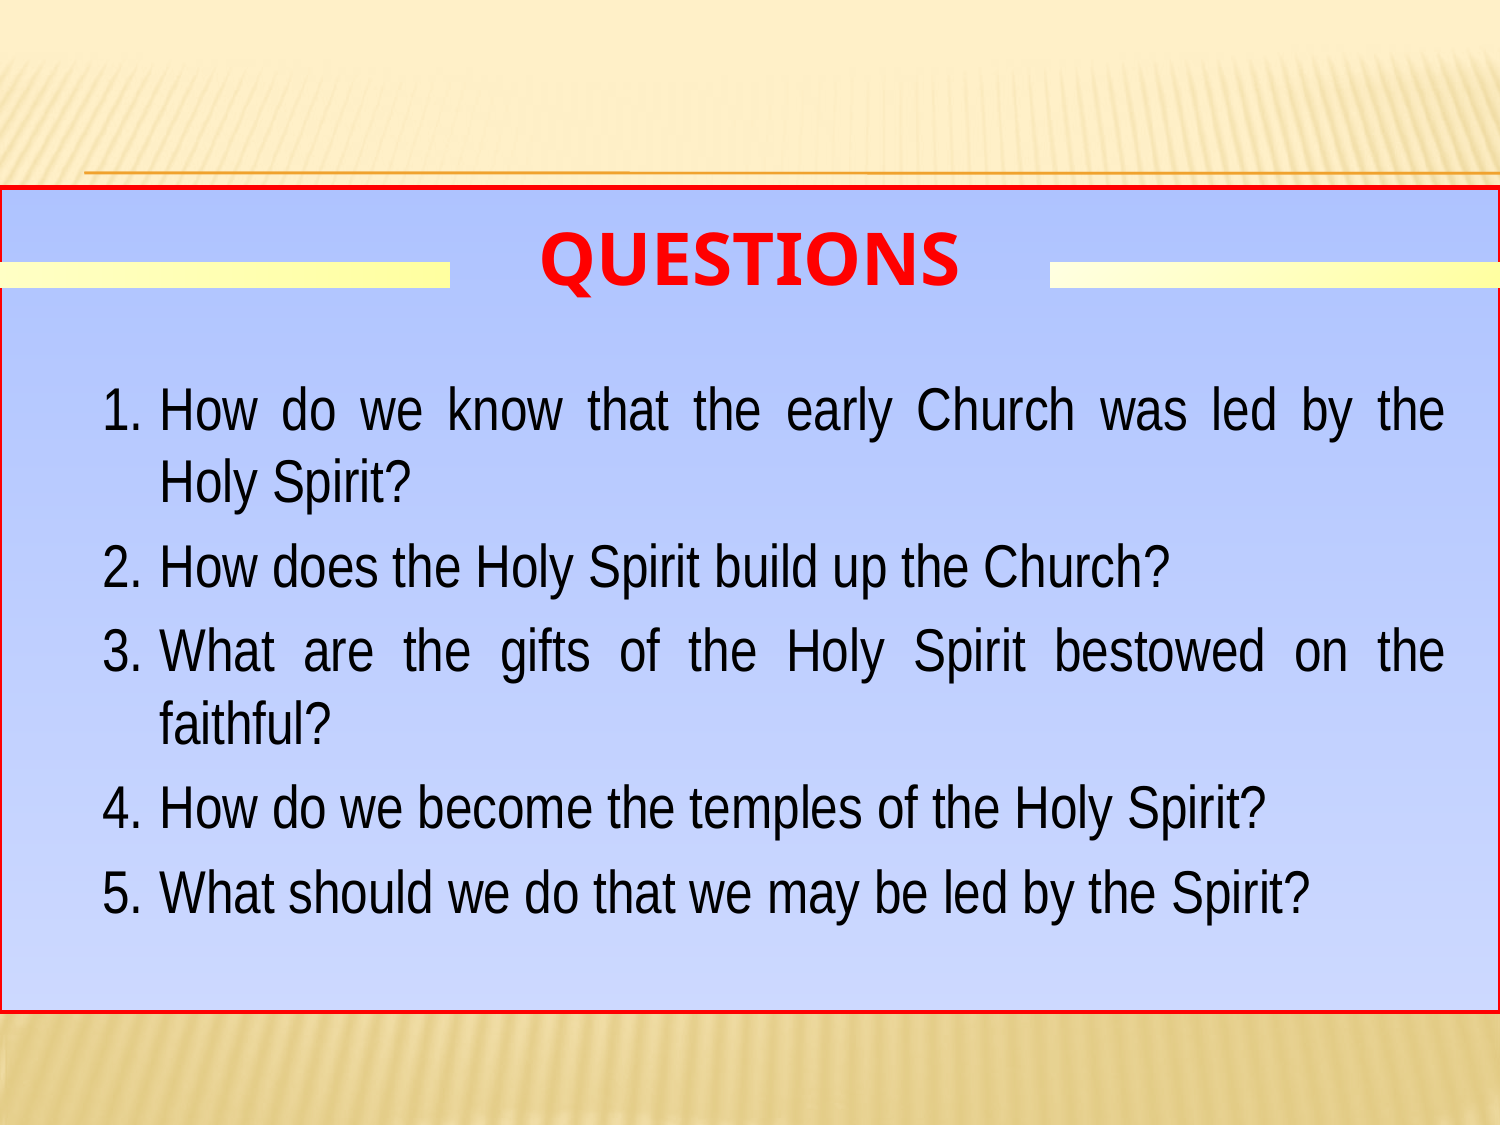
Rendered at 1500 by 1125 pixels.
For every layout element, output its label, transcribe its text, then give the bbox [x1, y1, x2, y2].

text_box [0, 260, 452, 290]
text_box [0, 325, 1500, 1014]
list 1. How do we know that the early Church was led by the Holy Spirit? 2. How does the Holy Spirit build up the Church? 3. What are the gifts of the Holy Spirit bestowed on the faithful? 4. How do we become the temples of the Holy Spirit? 5. What should we do that we may be led by the Spirit? [87, 362, 1463, 725]
title Questions [0, 187, 1500, 325]
text_box [1048, 260, 1500, 290]
